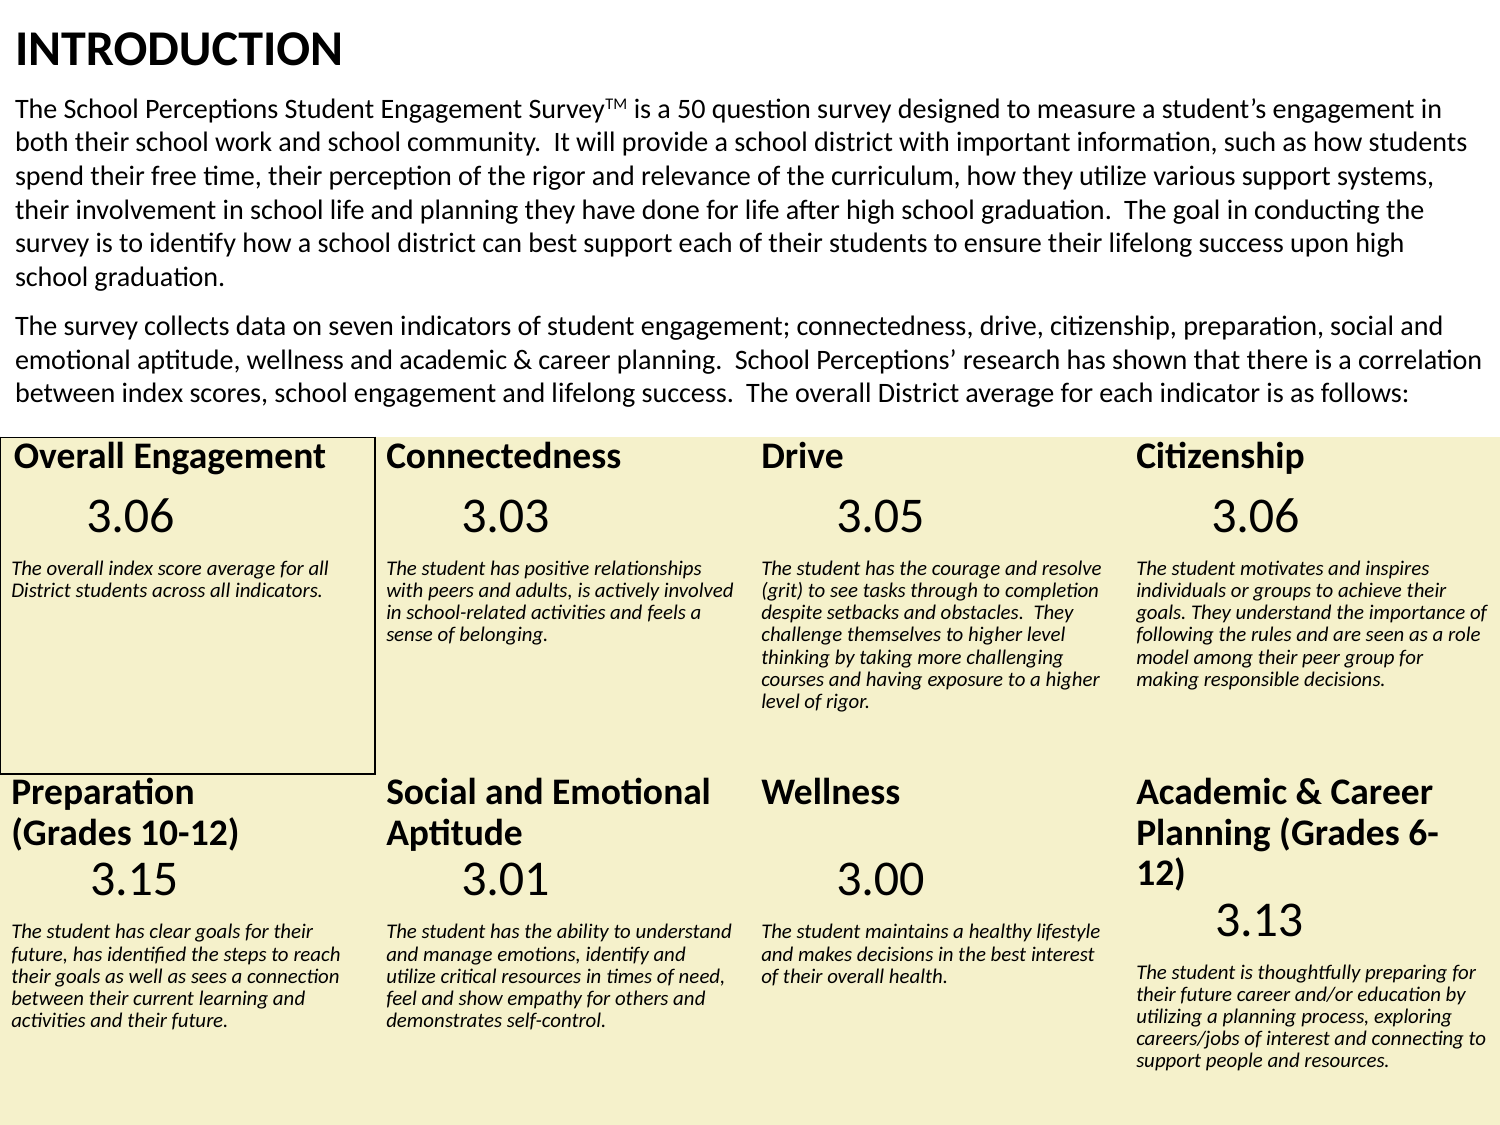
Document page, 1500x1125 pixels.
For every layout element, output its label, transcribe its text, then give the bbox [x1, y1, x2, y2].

table_header Connectedness 3.03 The student has positive relationships with peers and adults, is actively involved in school-related activities and feels a sense of belonging. [376, 437, 750, 774]
table_cell Wellness 3.00 The student maintains a healthy lifestyle and makes decisions in the best interest of their overall health. [750, 774, 1125, 1125]
table_header Drive 3.05 The student has the courage and resolve (grit) to see tasks through to completion despite setbacks and obstacles. They challenge themselves to higher level thinking by taking more challenging courses and having exposure to a higher level of rigor. [750, 437, 1125, 774]
table_cell Academic & Career Planning (Grades 6-12) 3.13 The student is thoughtfully preparing for their future career and/or education by utilizing a planning process, exploring careers/jobs of interest and connecting to support people and resources. [1125, 774, 1500, 1125]
table_cell Preparation (Grades 10-12) 3.15 The student has clear goals for their future, has identified the steps to reach their goals as well as sees a connection between their current learning and activities and their future. [0, 775, 375, 1125]
table_header Overall Engagement 3.06 The overall index score average for all District students across all indicators. [1, 438, 374, 773]
table_header Citizenship 3.06 The student motivates and inspires individuals or groups to achieve their goals. They understand the importance of following the rules and are seen as a role model among their peer group for making responsible decisions. [1125, 437, 1500, 774]
title INTRODUCTION The School Perceptions Student Engagement SurveyTM is a 50 question survey designed to measure a student’s engagement in both their school work and school community. It will provide a school district with important information, such as how students spend their free time, their perception of the rigor and relevance of the curriculum, how they utilize various support systems, their involvement in school life and planning they have done for life after high school graduation. The goal in conducting the survey is to identify how a school district can best support each of their students to ensure their lifelong success upon high school graduation. The survey collects data on seven indicators of student engagement; connectedness, drive, citizenship, preparation, social and emotional aptitude, wellness and academic & career planning. School Perceptions’ research has shown that there is a correlation between index scores, school engagement and lifelong success. The overall District average for each indicator is as follows: [0, 10, 1500, 413]
table_cell Social and Emotional Aptitude 3.01 The student has the ability to understand and manage emotions, identify and utilize critical resources in times of need, feel and show empathy for others and demonstrates self-control. [375, 774, 750, 1125]
